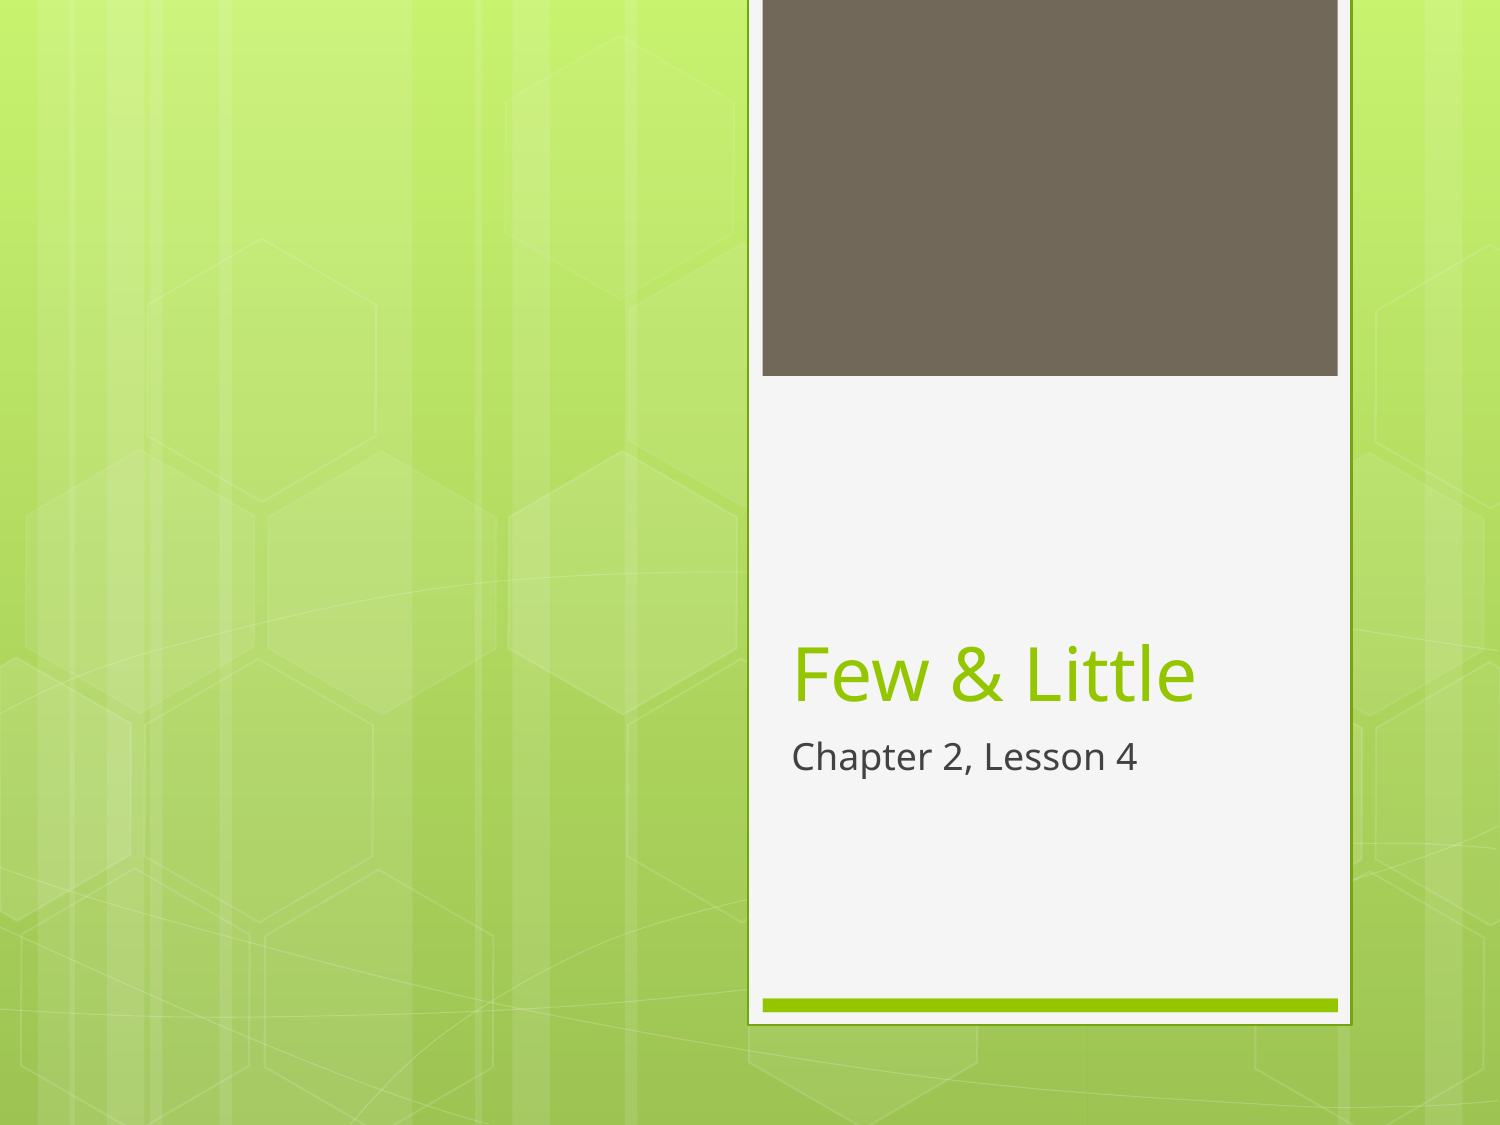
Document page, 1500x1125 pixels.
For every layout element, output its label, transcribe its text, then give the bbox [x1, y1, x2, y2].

subtitle Chapter 2, Lesson 4 [776, 725, 1320, 933]
title Few & Little [776, 444, 1320, 724]
